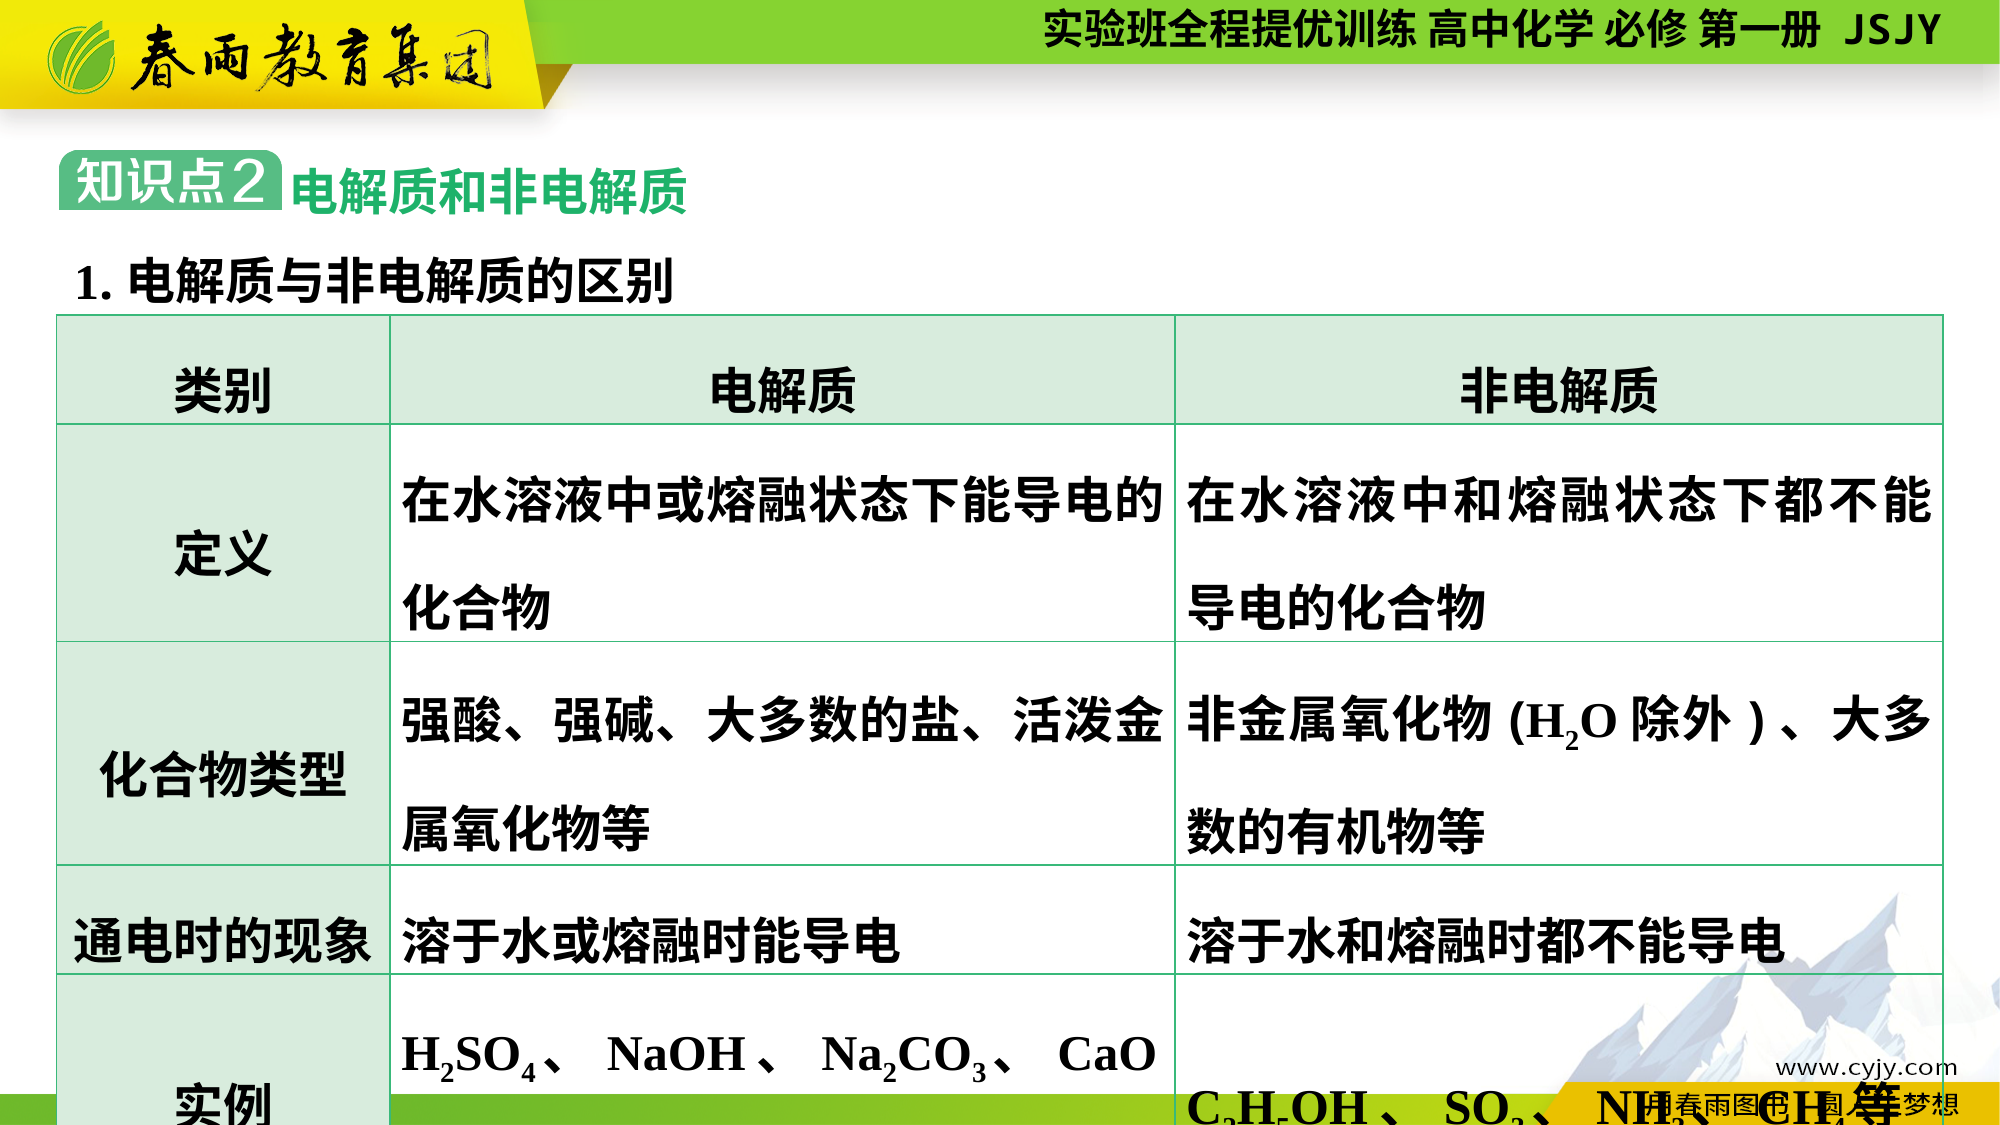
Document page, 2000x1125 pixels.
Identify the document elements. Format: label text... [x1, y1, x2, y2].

table_cell H2SO4、NaOH、Na2CO3、CaO等 [391, 975, 1174, 1125]
table_cell 化合物类型 [57, 642, 389, 864]
table_cell 通电时的现象 [57, 866, 389, 973]
table_cell 溶于水和熔融时都不能导电 [1176, 866, 1942, 973]
table_cell 在水溶液中或熔融状态下能导电的化合物 [391, 425, 1174, 641]
table_cell 实例 [57, 975, 389, 1125]
table_cell 非金属氧化物(H2O除外)、大多数的有机物等 [1176, 642, 1942, 864]
table_cell C2H5OH、SO3、NH3、CH4等 [1176, 975, 1942, 1125]
picture [0, 0, 2000, 1125]
table_cell 在水溶液中和熔融状态下都不能导电的化合物 [1176, 425, 1942, 641]
table_header 类别 [57, 316, 389, 423]
table_header 非电解质 [1176, 316, 1942, 423]
table_cell 溶于水或熔融时能导电 [391, 866, 1174, 973]
table_header 电解质 [391, 316, 1174, 423]
table_cell 定义 [57, 425, 389, 641]
table_cell 强酸、强碱、大多数的盐、活泼金属氧化物等 [391, 642, 1174, 864]
list 电解质和非电解质 1.电解质与非电解质的区别 [59, 122, 1944, 314]
